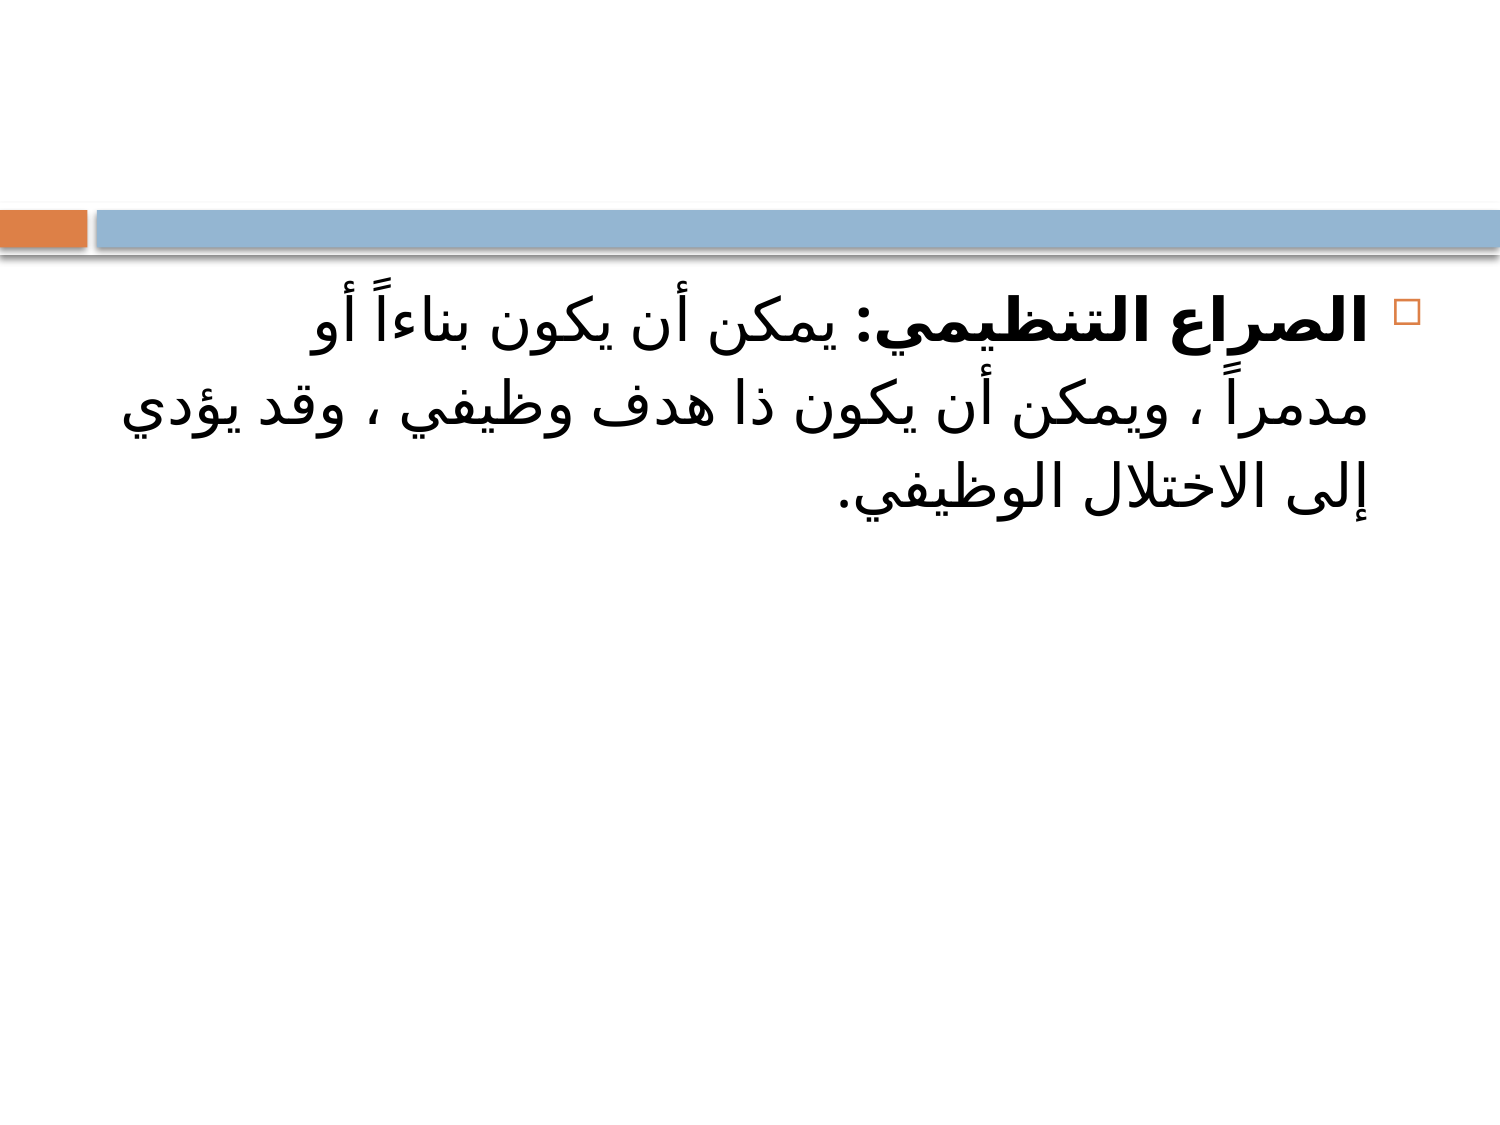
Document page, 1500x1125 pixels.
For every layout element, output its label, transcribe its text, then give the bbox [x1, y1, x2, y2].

list الصراع التنظيمي: يمكن أن يكون بناءاً أو مدمراً ، ويمكن أن يكون ذا هدف وظيفي ، وقد يؤدي إلى الاختلال الوظيفي. [100, 262, 1438, 1000]
